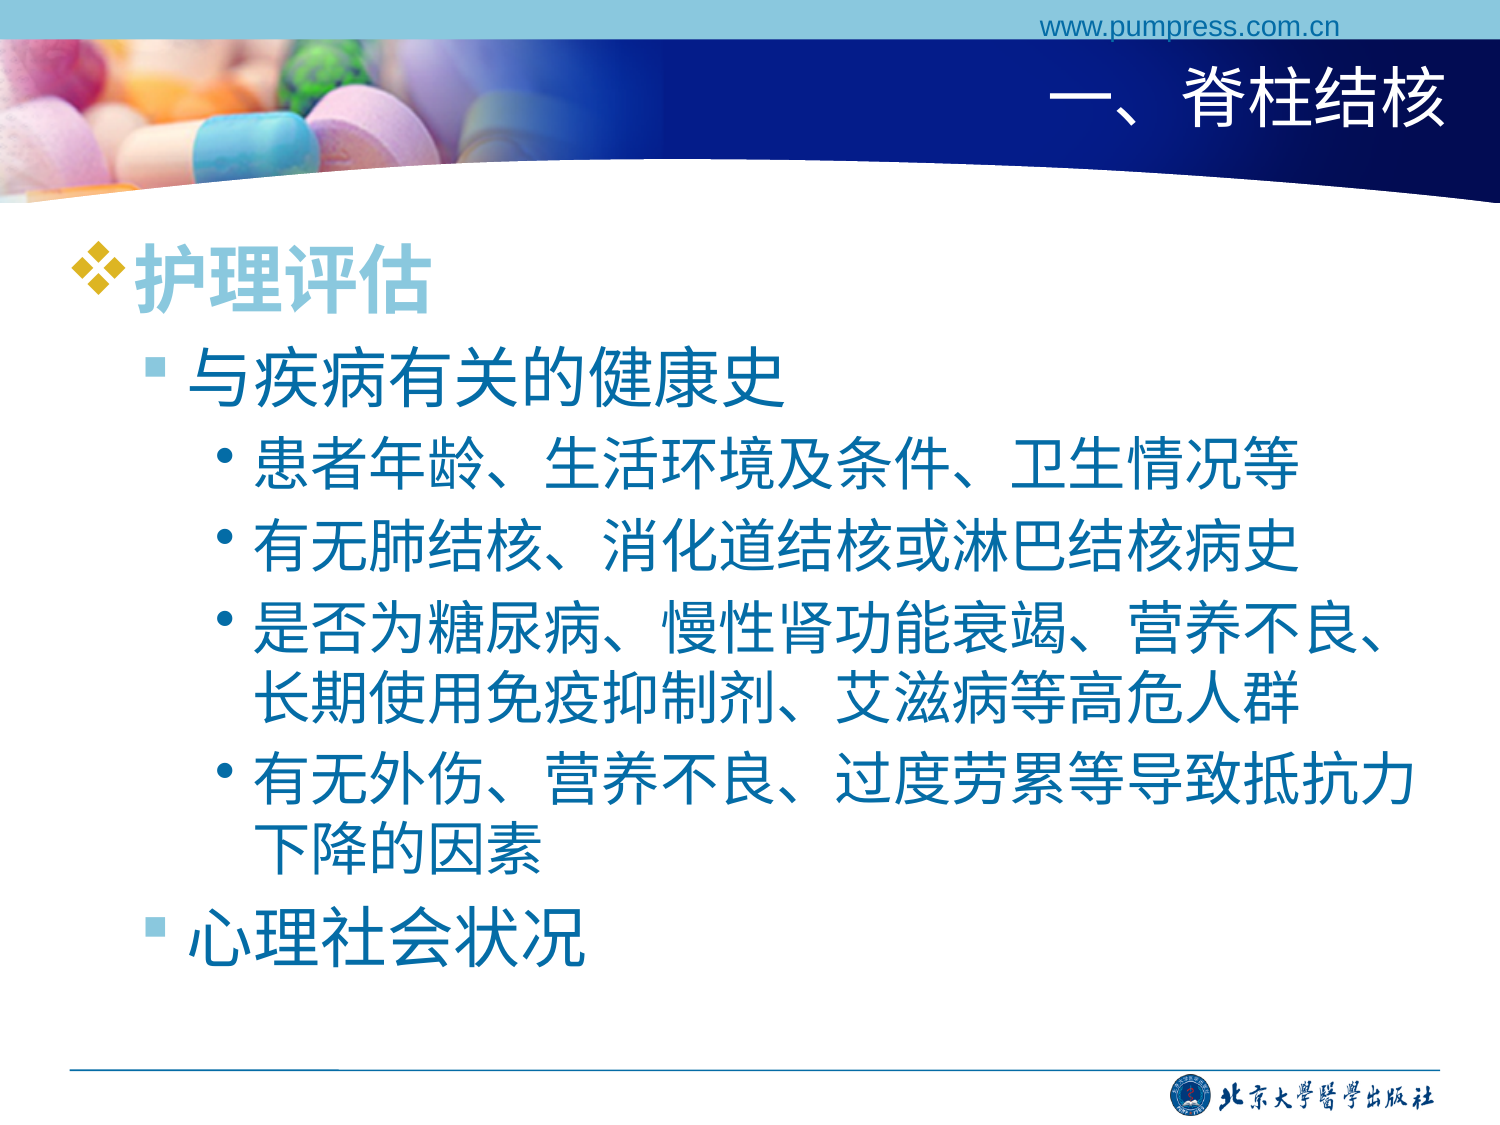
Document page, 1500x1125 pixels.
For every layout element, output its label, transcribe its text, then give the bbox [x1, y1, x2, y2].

slide_number www.pumpress.com.cn [1025, 0, 1463, 38]
picture [0, 40, 1500, 203]
title 一、脊柱结核 [137, 49, 1463, 143]
list 护理评估 与疾病有关的健康史 患者年龄、生活环境及条件、卫生情况等 有无肺结核、消化道结核或淋巴结核病史 是否为糖尿病、慢性肾功能衰竭、营养不良、长期使用免疫抑制剂、艾滋病等高危人群 有无外伤、营养不良、过度劳累等导致抵抗力下降的因素 心理社会状况 [49, 224, 1463, 1026]
picture [1170, 1074, 1436, 1118]
